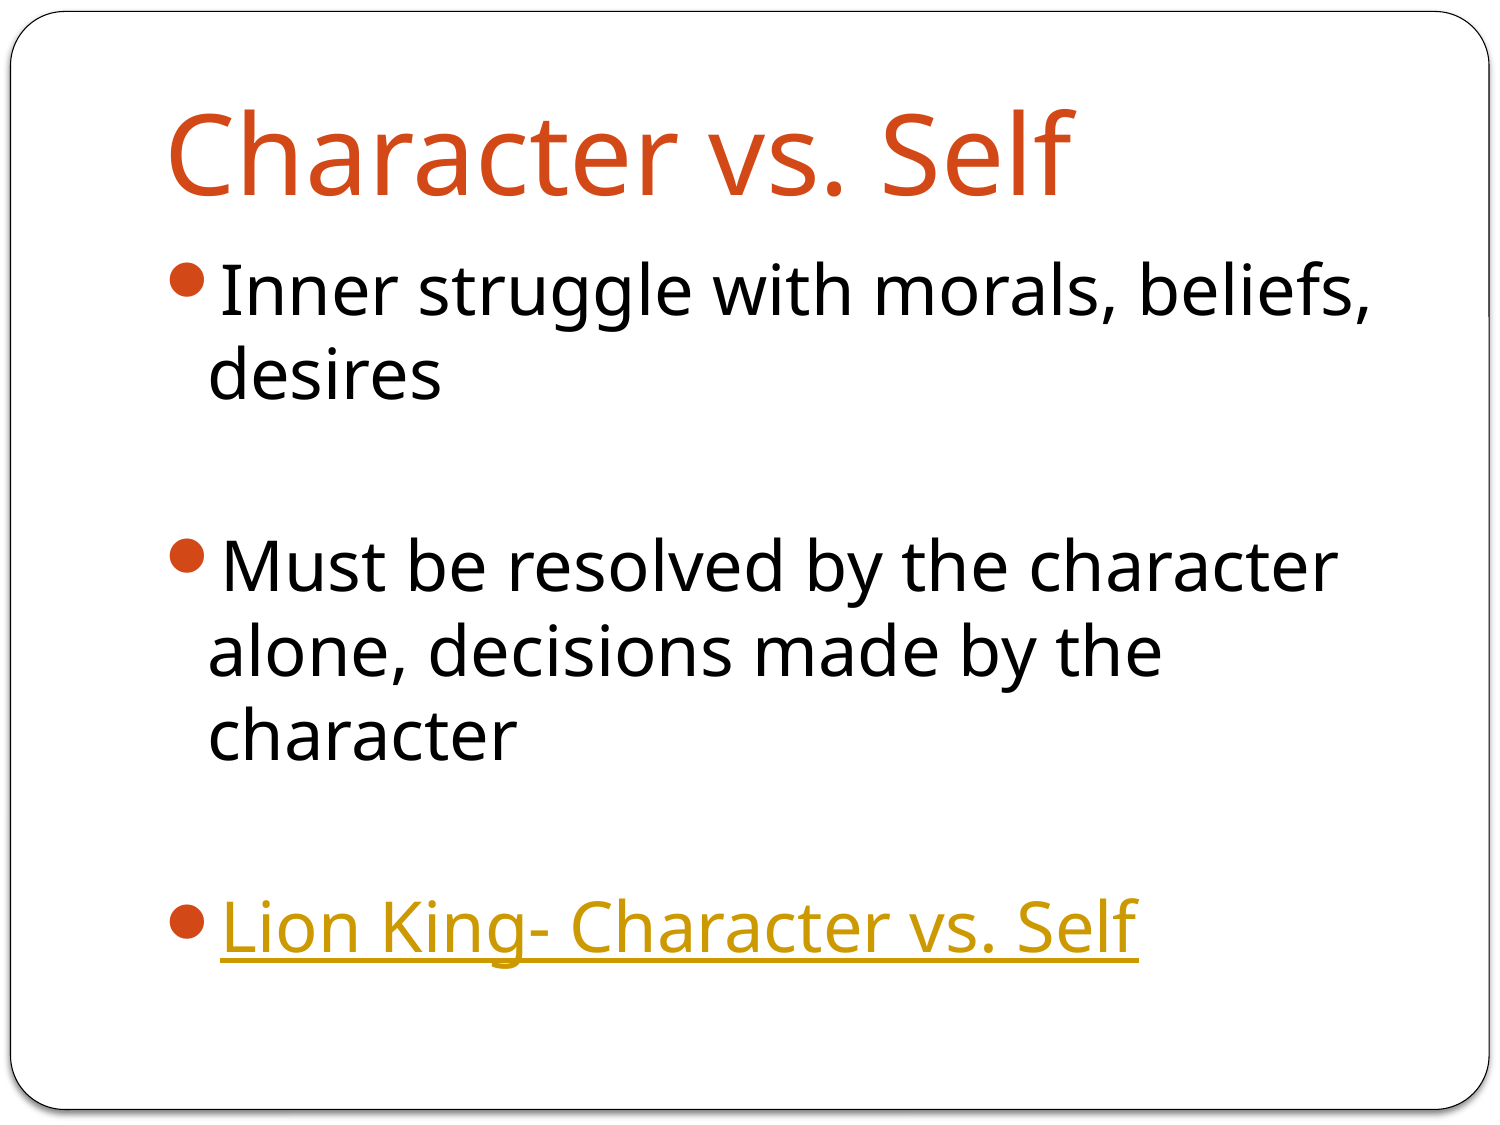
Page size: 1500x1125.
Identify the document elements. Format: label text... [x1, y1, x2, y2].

list Inner struggle with morals, beliefs, desires Must be resolved by the character alone, decisions made by the character Lion King- Character vs. Self [150, 237, 1425, 988]
title Character vs. Self [150, 45, 1425, 233]
